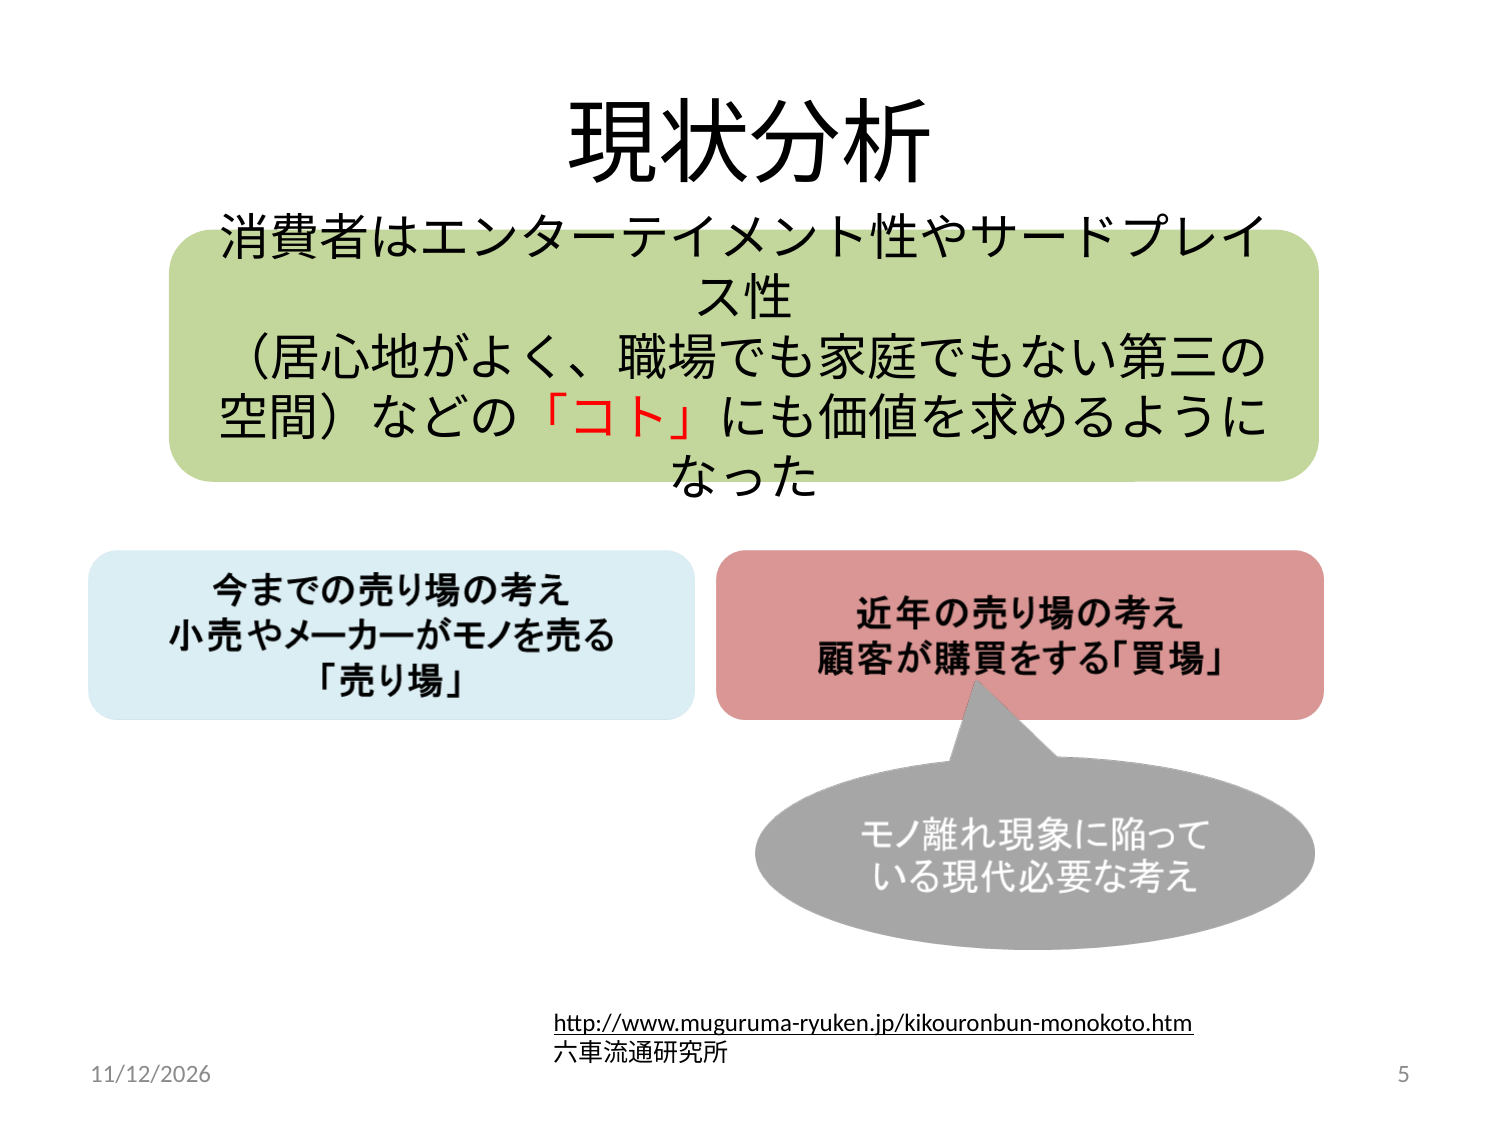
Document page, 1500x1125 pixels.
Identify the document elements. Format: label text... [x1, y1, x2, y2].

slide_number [75, 1042, 425, 1103]
slide_number 5 [1074, 1042, 1425, 1103]
picture [716, 550, 1324, 951]
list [88, 550, 695, 724]
text_box 消費者はエンターテイメント性やサードプレイス性 （居心地がよく、職場でも家庭でもない第三の空間）などの「コト」にも価値を求めるようになった [168, 229, 1319, 482]
title 現状分析 [75, 45, 1425, 233]
text_box http://www.muguruma-ryuken.jp/kikouronbun-monokoto.htm 六車流通研究所 [538, 999, 1413, 1075]
